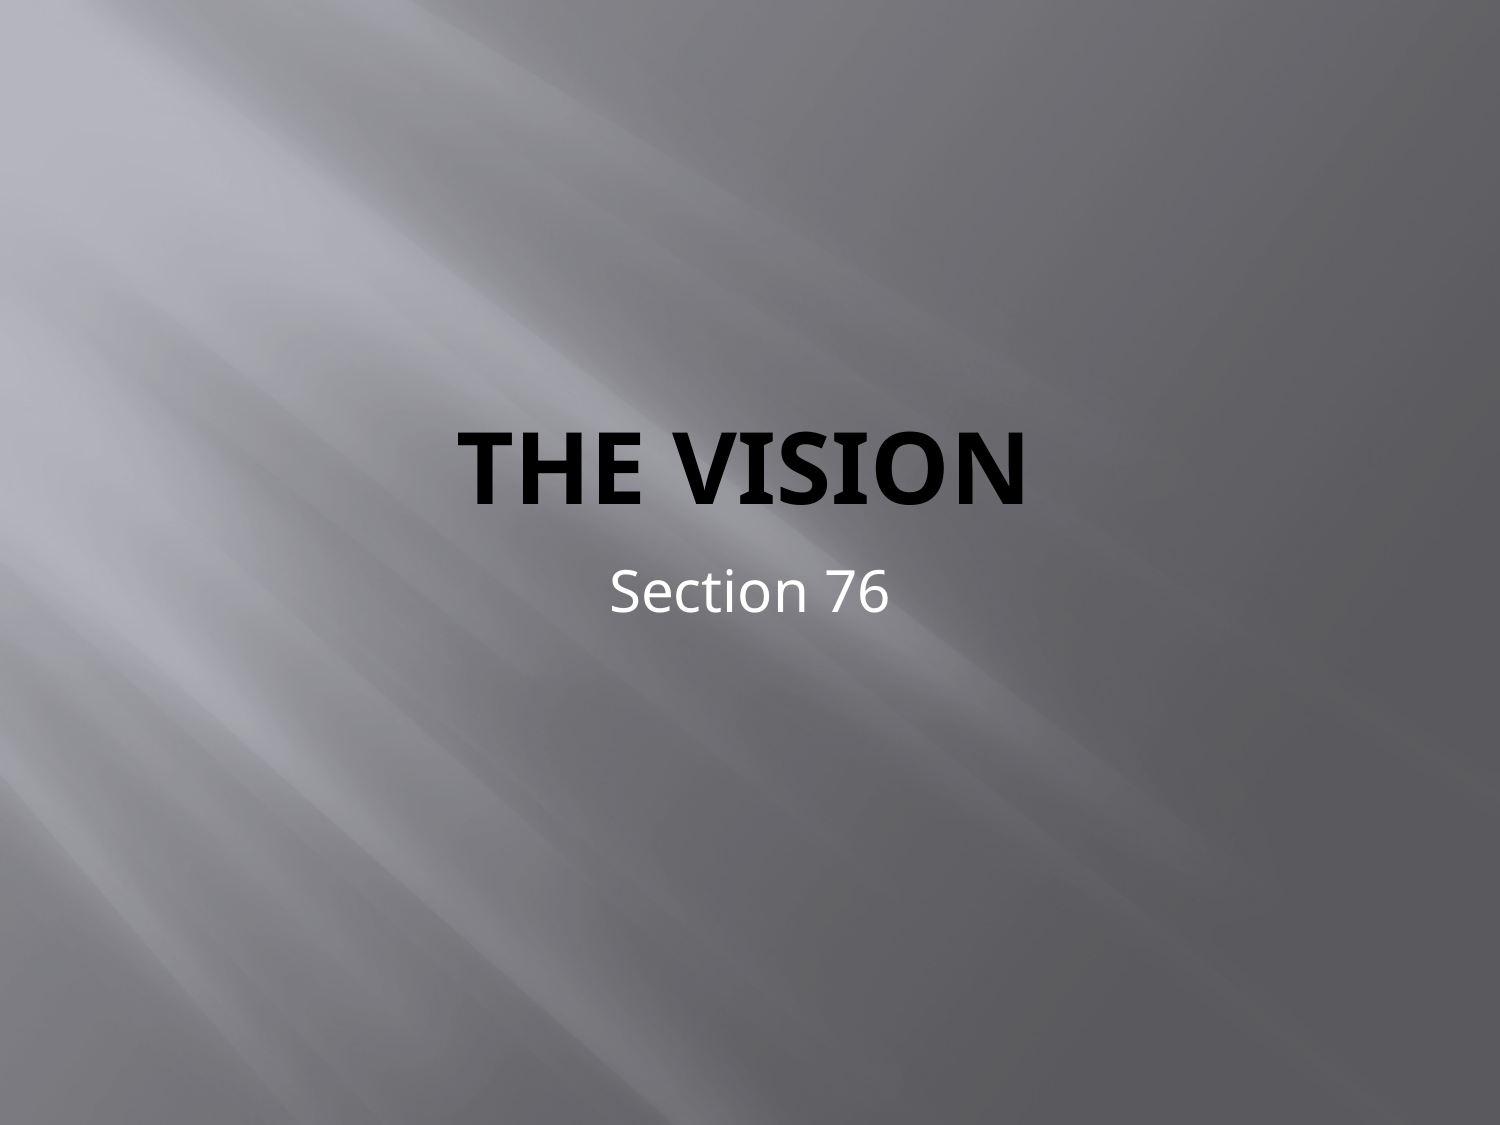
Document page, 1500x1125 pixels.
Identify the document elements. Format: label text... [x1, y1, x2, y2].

title THE VISION [69, 224, 1420, 525]
subtitle Section 76 [225, 546, 1275, 834]
